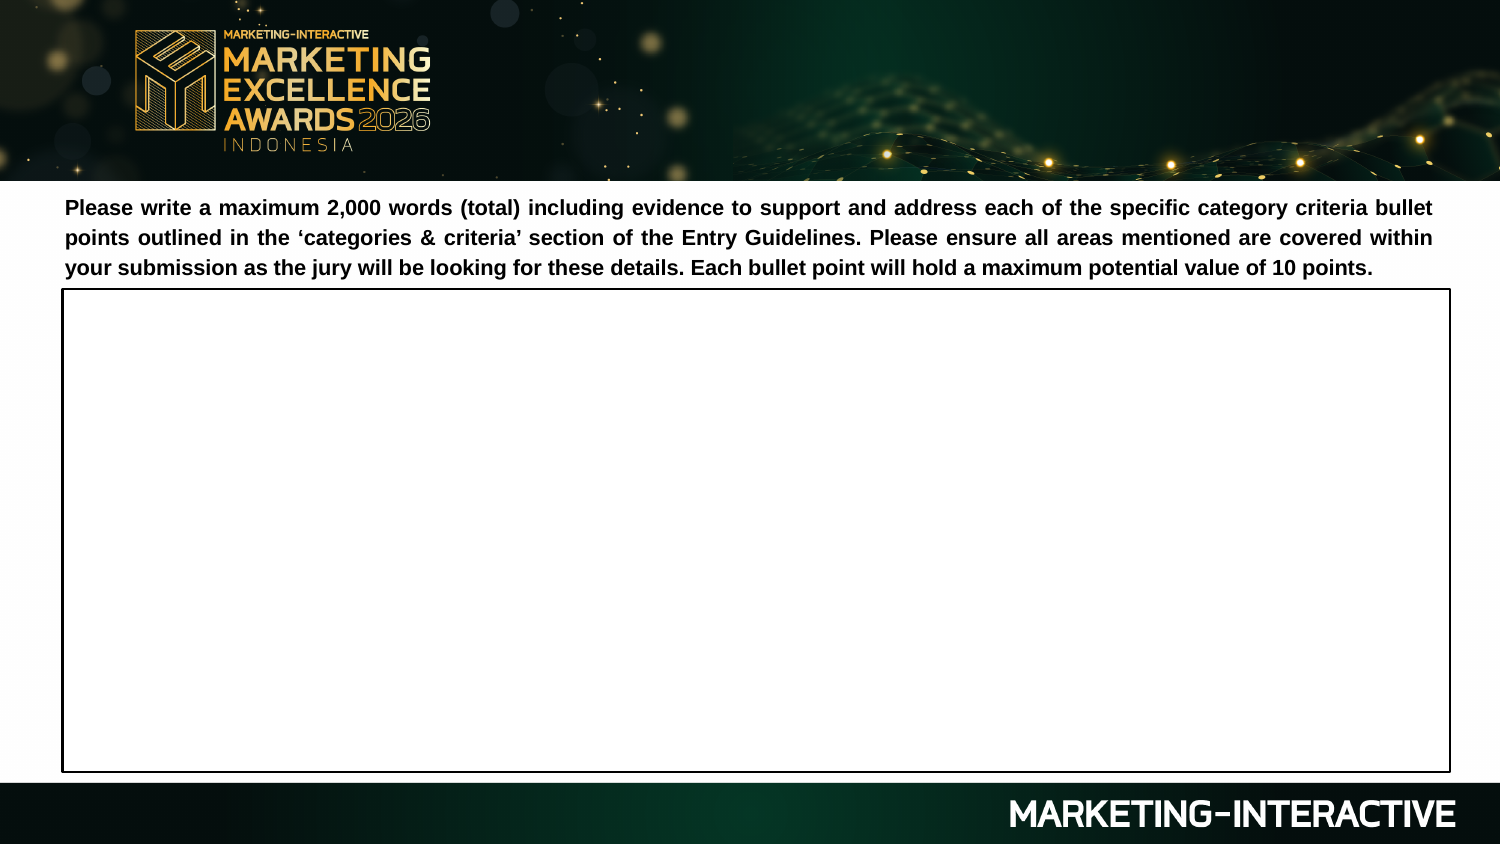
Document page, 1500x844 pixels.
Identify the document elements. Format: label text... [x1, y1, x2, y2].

picture [0, 0, 1500, 844]
text_box Please write a maximum 2,000 words (total) including evidence to support and address each of the specific category criteria bullet points outlined in the ‘categories & criteria’ section of the Entry Guidelines. Please ensure all areas mentioned are covered within your submission as the jury will be looking for these details. Each bullet point will hold a maximum potential value of 10 points. [50, 182, 1450, 288]
text_box [60, 287, 1452, 774]
